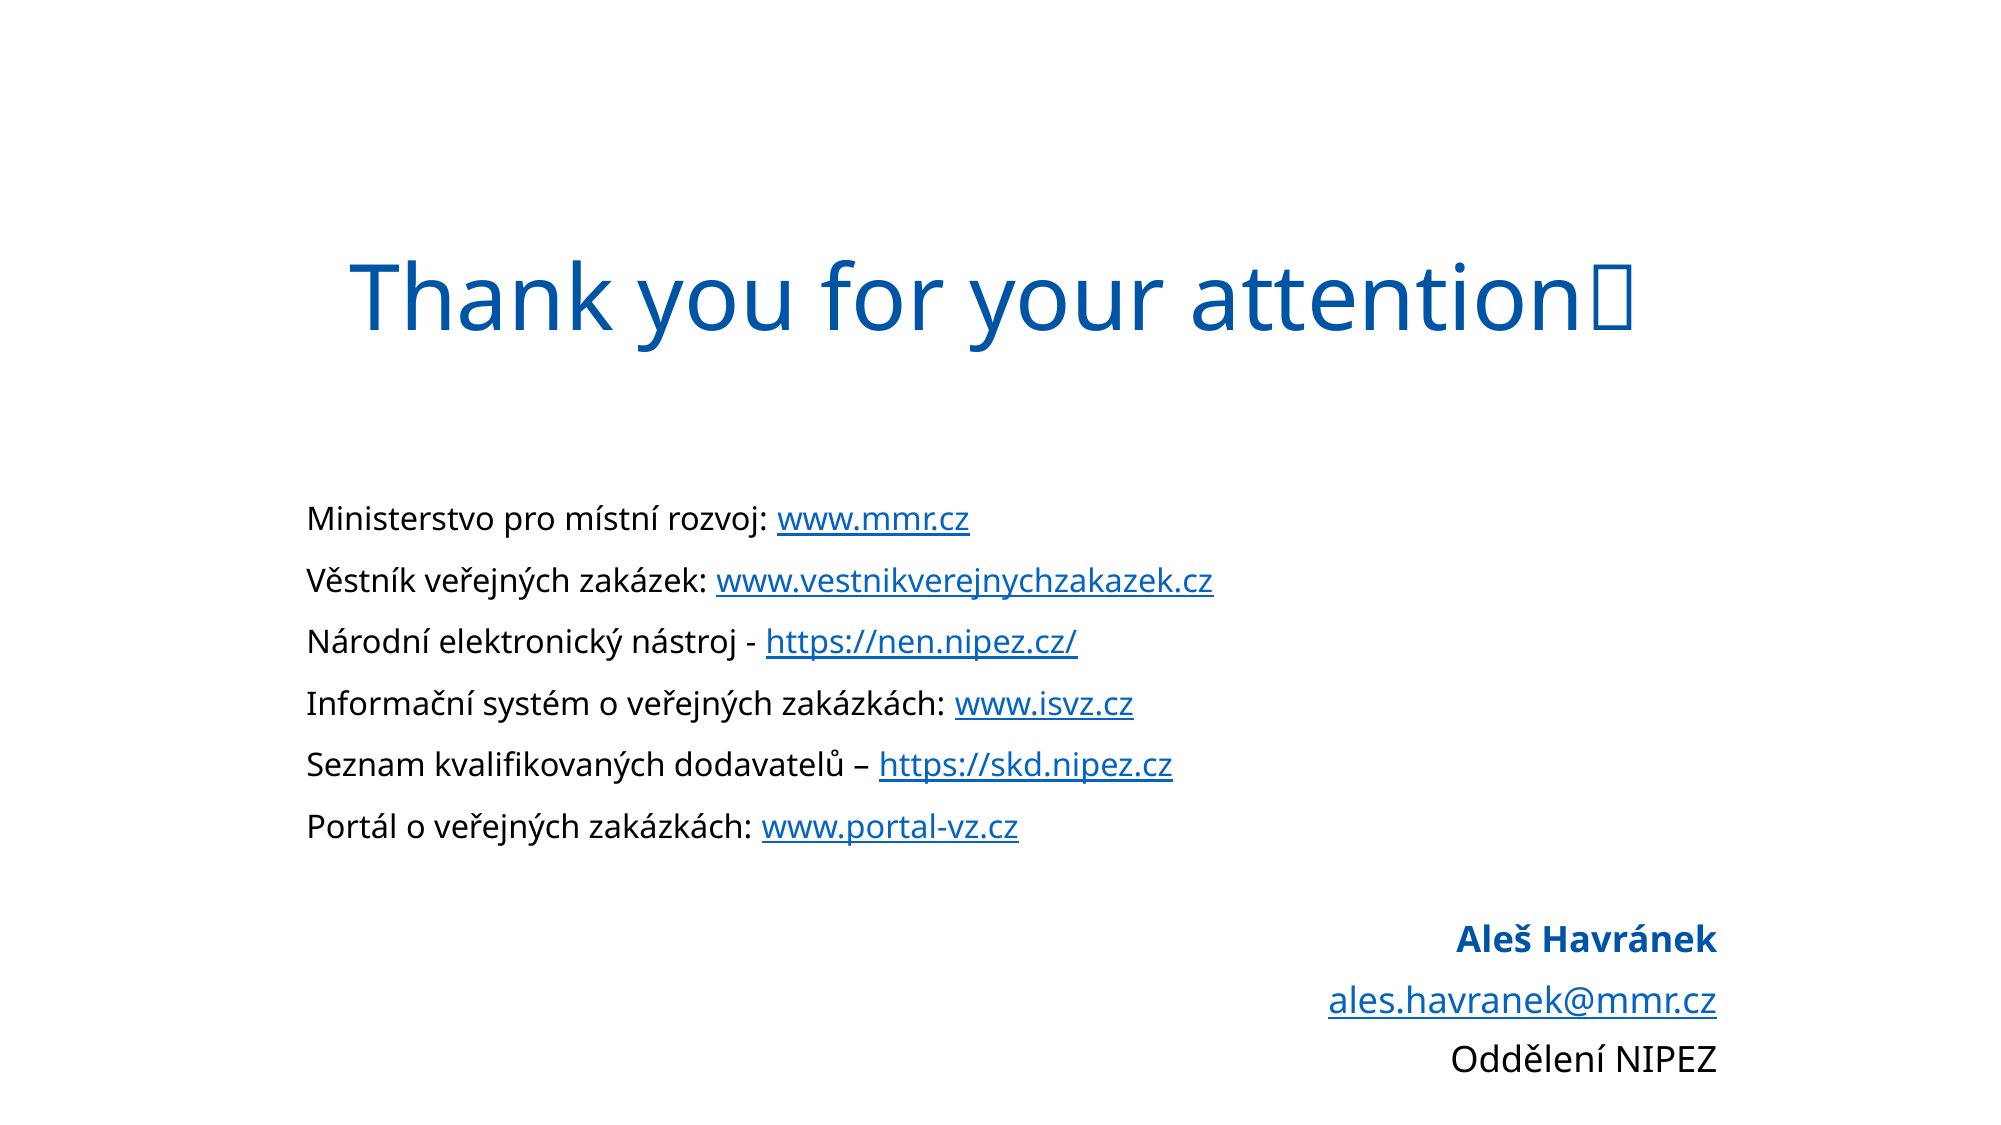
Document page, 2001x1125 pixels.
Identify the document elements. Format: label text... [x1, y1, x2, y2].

list Ministerstvo pro místní rozvoj: www.mmr.cz Věstník veřejných zakázek: www.vestnikverejnychzakazek.cz Národní elektronický nástroj - https://nen.nipez.cz/ Informační systém o veřejných zakázkách: www.isvz.cz Seznam kvalifikovaných dodavatelů – https://skd.nipez.cz Portál o veřejných zakázkách: www.portal-vz.cz Aleš Havránek ales.havranek@mmr.cz Oddělení NIPEZ [291, 373, 1733, 1094]
text_box Thank you for your attention [314, 231, 1675, 480]
